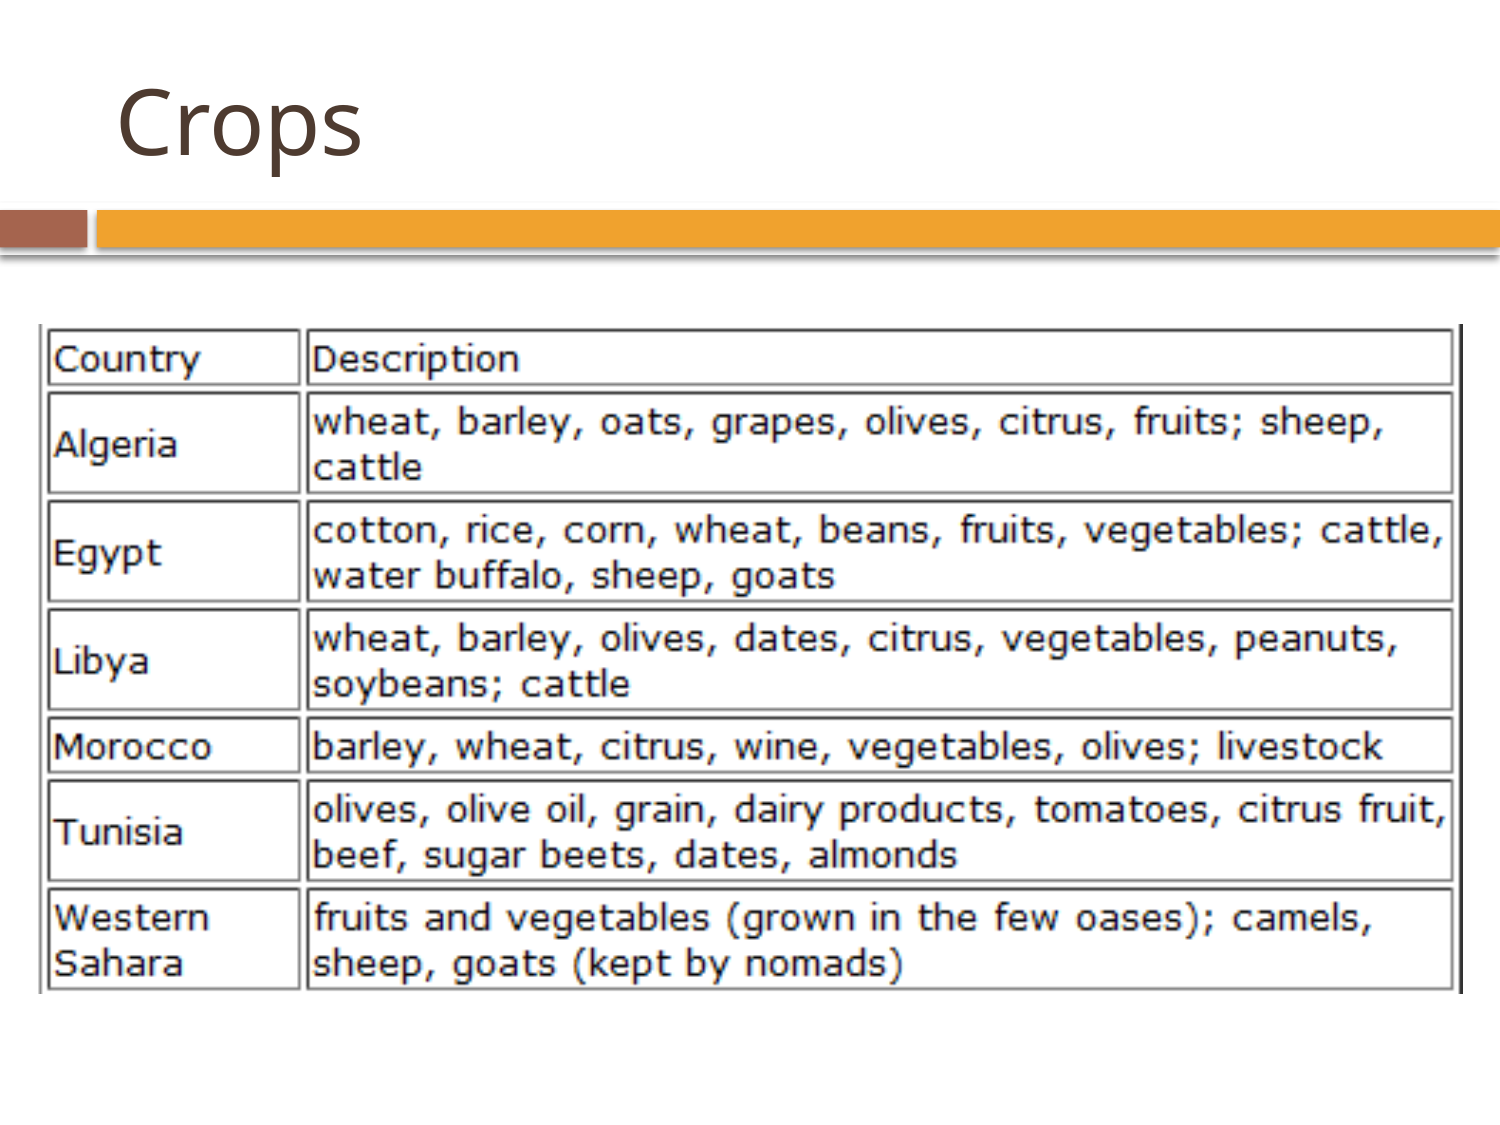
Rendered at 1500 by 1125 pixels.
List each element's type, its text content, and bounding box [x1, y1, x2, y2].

title Crops [100, 37, 1438, 200]
picture [37, 324, 1463, 994]
